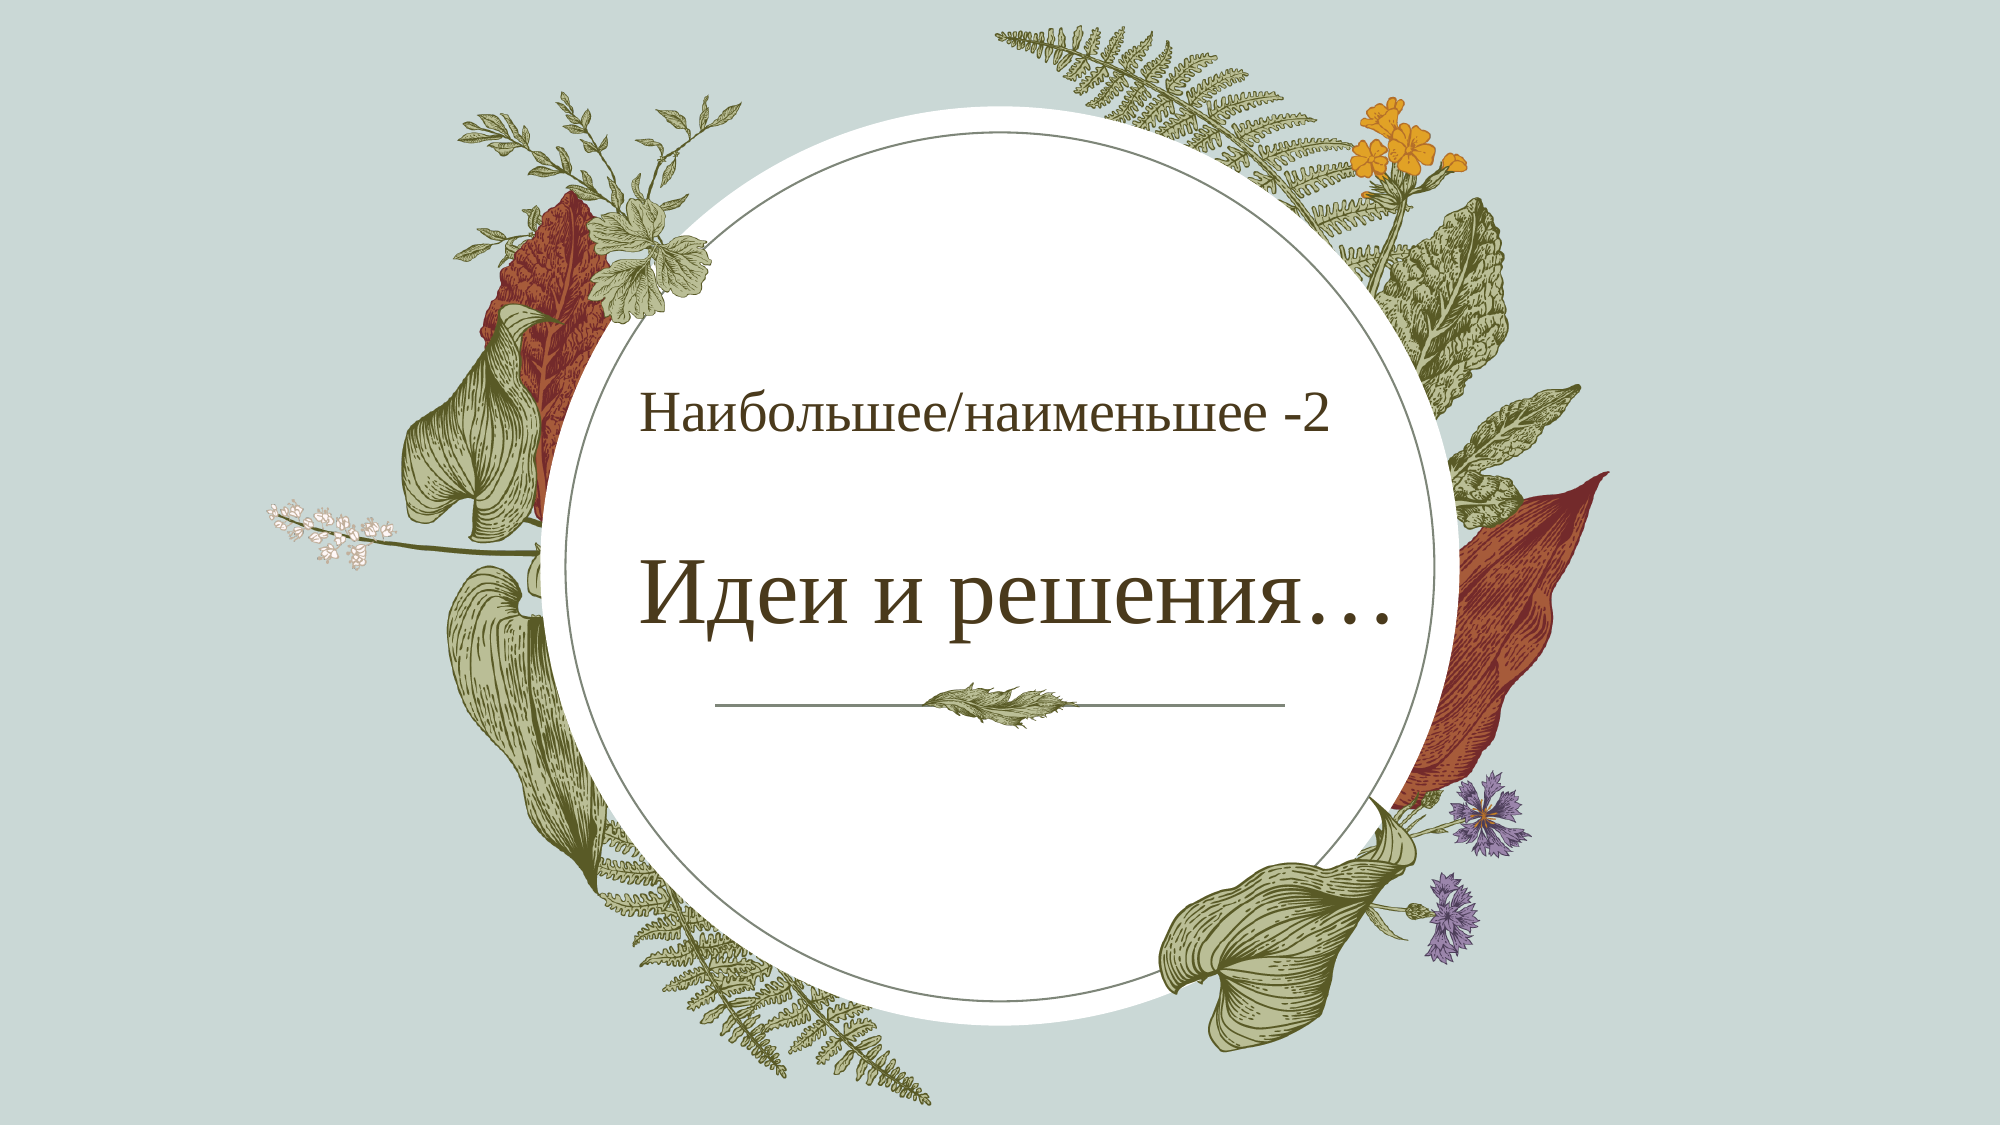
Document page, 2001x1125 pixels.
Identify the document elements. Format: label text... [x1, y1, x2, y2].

title Идеи и решения… [469, 473, 1568, 652]
subtitle Наибольшее/наименьшее -2 [586, 373, 1385, 446]
picture [248, 0, 1626, 1125]
